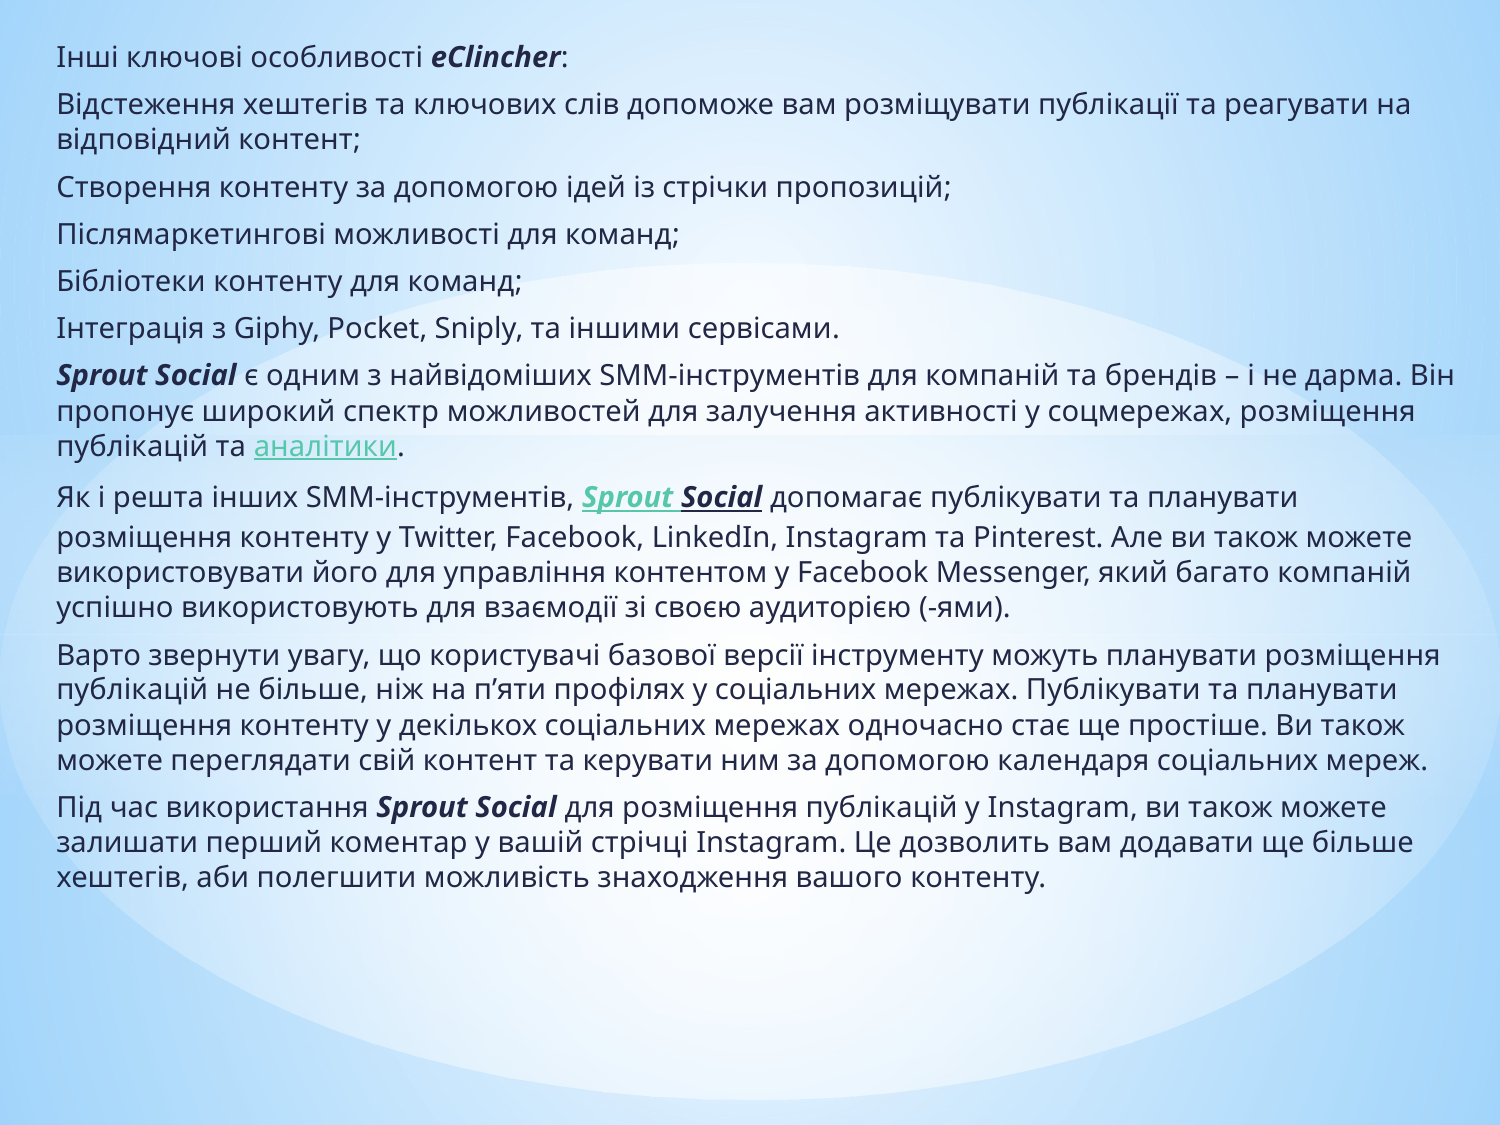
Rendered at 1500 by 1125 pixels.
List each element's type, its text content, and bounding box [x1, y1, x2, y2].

subtitle Інші ключові особливості eClincher: Відстеження хештегів та ключових слів допоможе вам розміщувати публікації та реагувати на відповідний контент; Створення контенту за допомогою ідей із стрічки пропозицій; Післямаркетингові можливості для команд; Бібліотеки контенту для команд; Інтеграція з Giphy, Pocket, Sniply, та іншими сервісами. Sprout Social є одним з найвідоміших SMM-інструментів для компаній та брендів – і не дарма. Він пропонує широкий спектр можливостей для залучення активності у соцмережах, розміщення публікацій та аналітики. Як і решта інших SMM-інструментів, Sprout Social допомагає публікувати та планувати розміщення контенту у Twitter, Facebook, LinkedIn, Instagram та Pinterest. Але ви також можете використовувати його для управління контентом у Facebook Messenger, який багато компаній успішно використовують для взаємодії зі своєю аудиторією (-ями). Варто звернути увагу, що користувачі базової версії інструменту можуть планувати розміщення публікацій не більше, ніж на п’яти профілях у соціальних мережах. Публікувати та планувати розміщення контенту у декількох соціальних мережах одночасно стає ще простіше. Ви також можете переглядати свій контент та керувати ним за допомогою календаря соціальних мереж. Під час використання Sprout Social для розміщення публікацій у Instagram, ви також можете залишати перший коментар у вашій стрічці Instagram. Це дозволить вам додавати ще більше хештегів, аби полегшити можливість знаходження вашого контенту. [41, 30, 1471, 1094]
